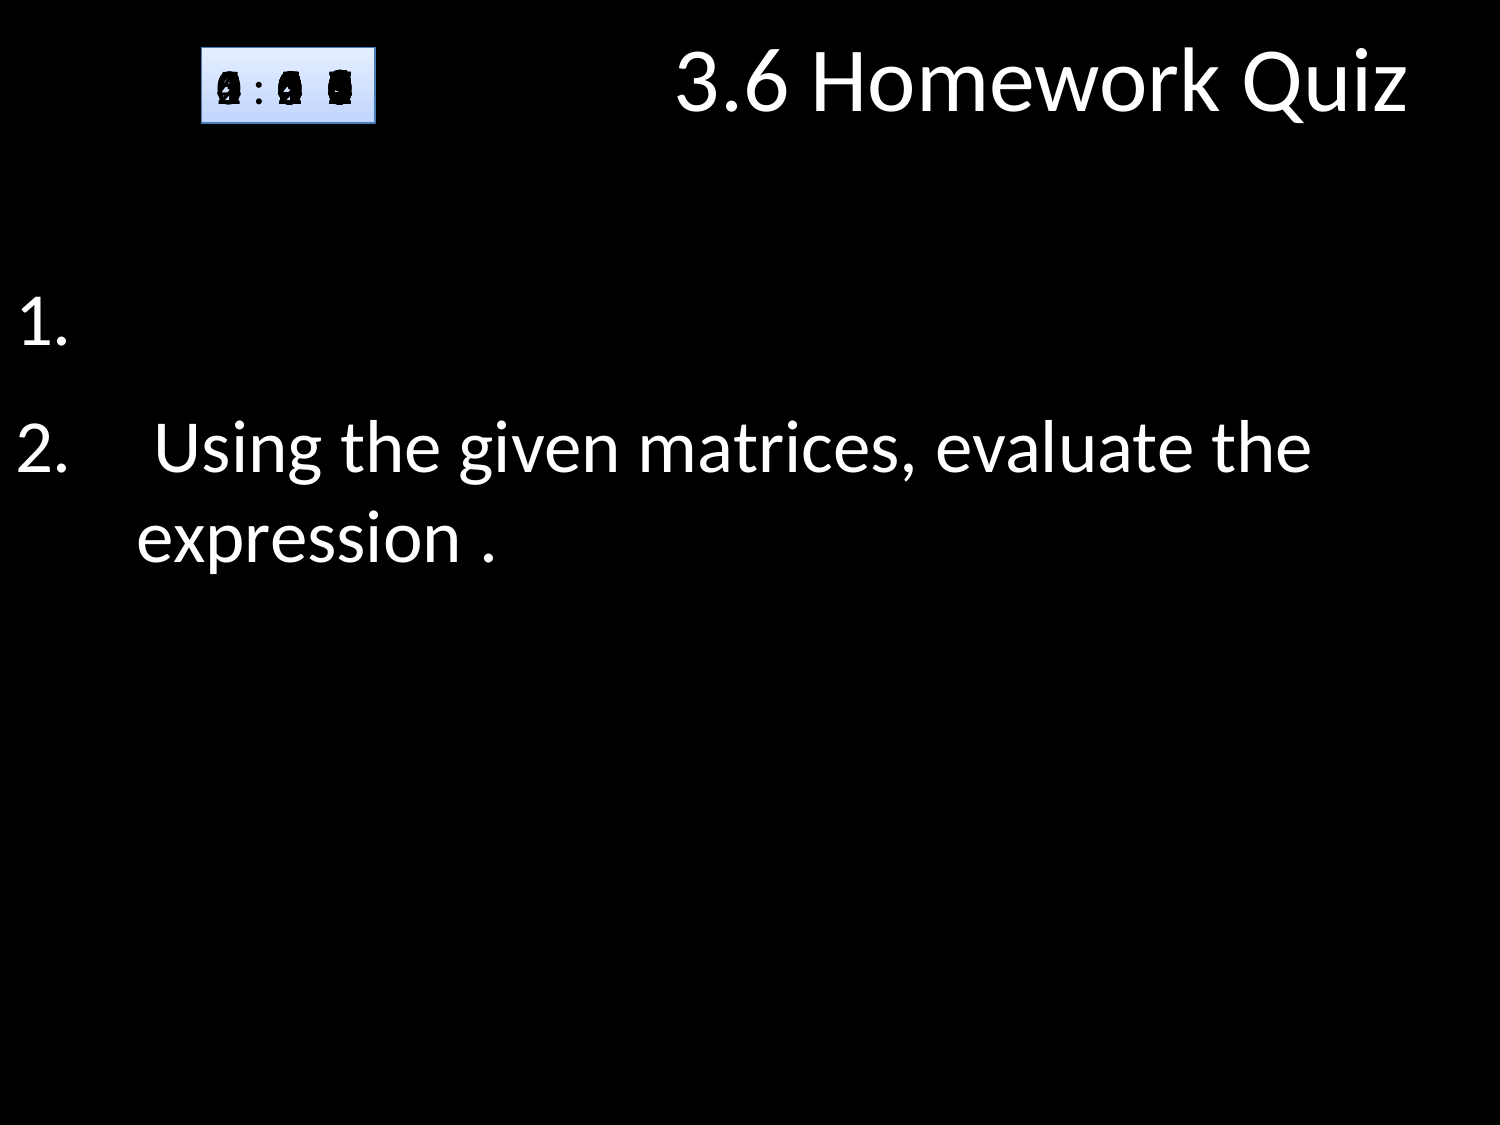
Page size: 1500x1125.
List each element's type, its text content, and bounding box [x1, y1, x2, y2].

text_box 0 [201, 47, 252, 123]
text_box : [252, 47, 262, 123]
title 3.6 Homework Quiz [75, 0, 1425, 150]
text_box [201, 47, 376, 124]
text_box 9 [312, 47, 363, 123]
text_box 0 [262, 47, 312, 123]
